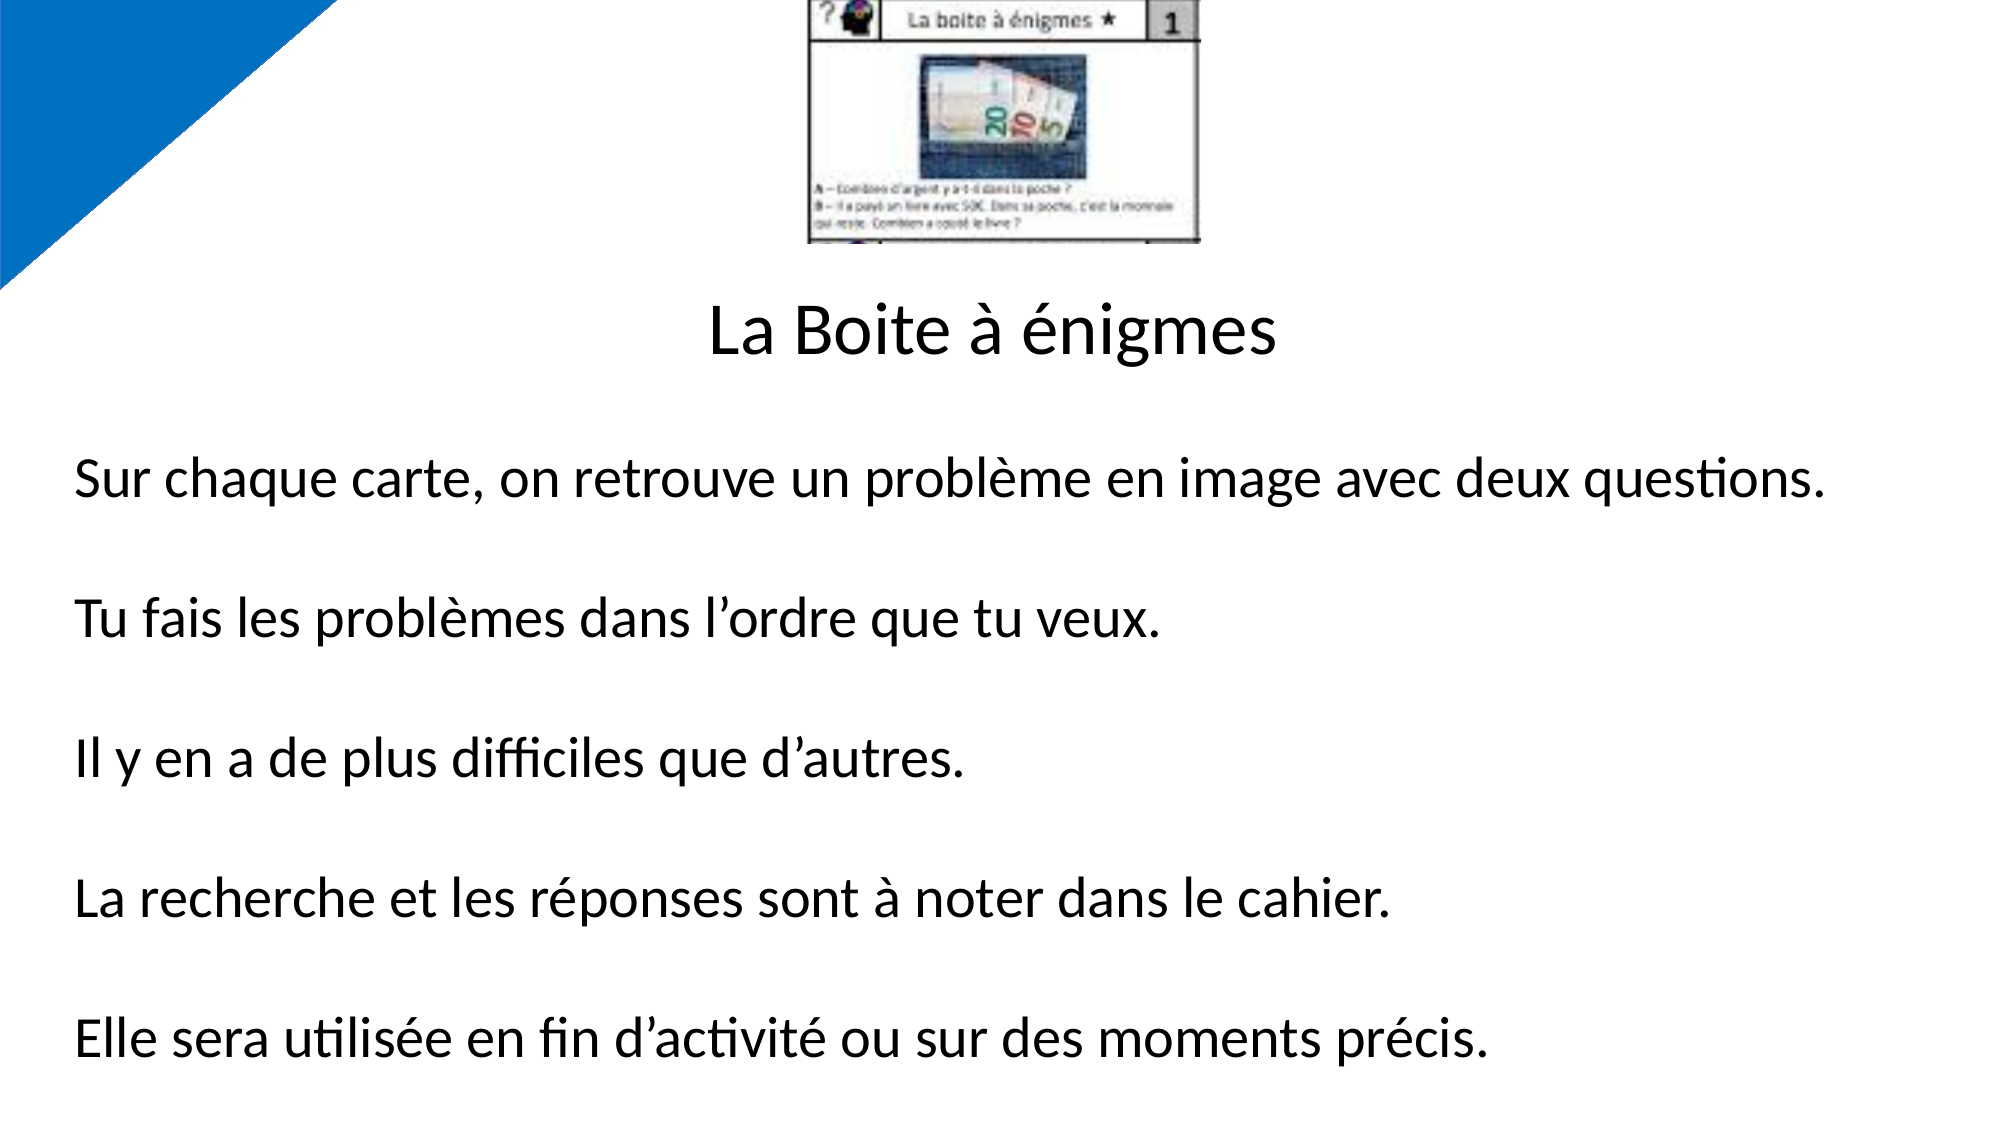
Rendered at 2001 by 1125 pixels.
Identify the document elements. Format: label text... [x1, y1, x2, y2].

picture [785, 0, 1202, 244]
text_box [0, 0, 337, 290]
text_box La Boite à énigmes Sur chaque carte, on retrouve un problème en image avec deux questions. Tu fais les problèmes dans l’ordre que tu veux. Il y en a de plus difficiles que d’autres. La recherche et les réponses sont à noter dans le cahier. Elle sera utilisée en fin d’activité ou sur des moments précis. [59, 272, 1928, 1077]
